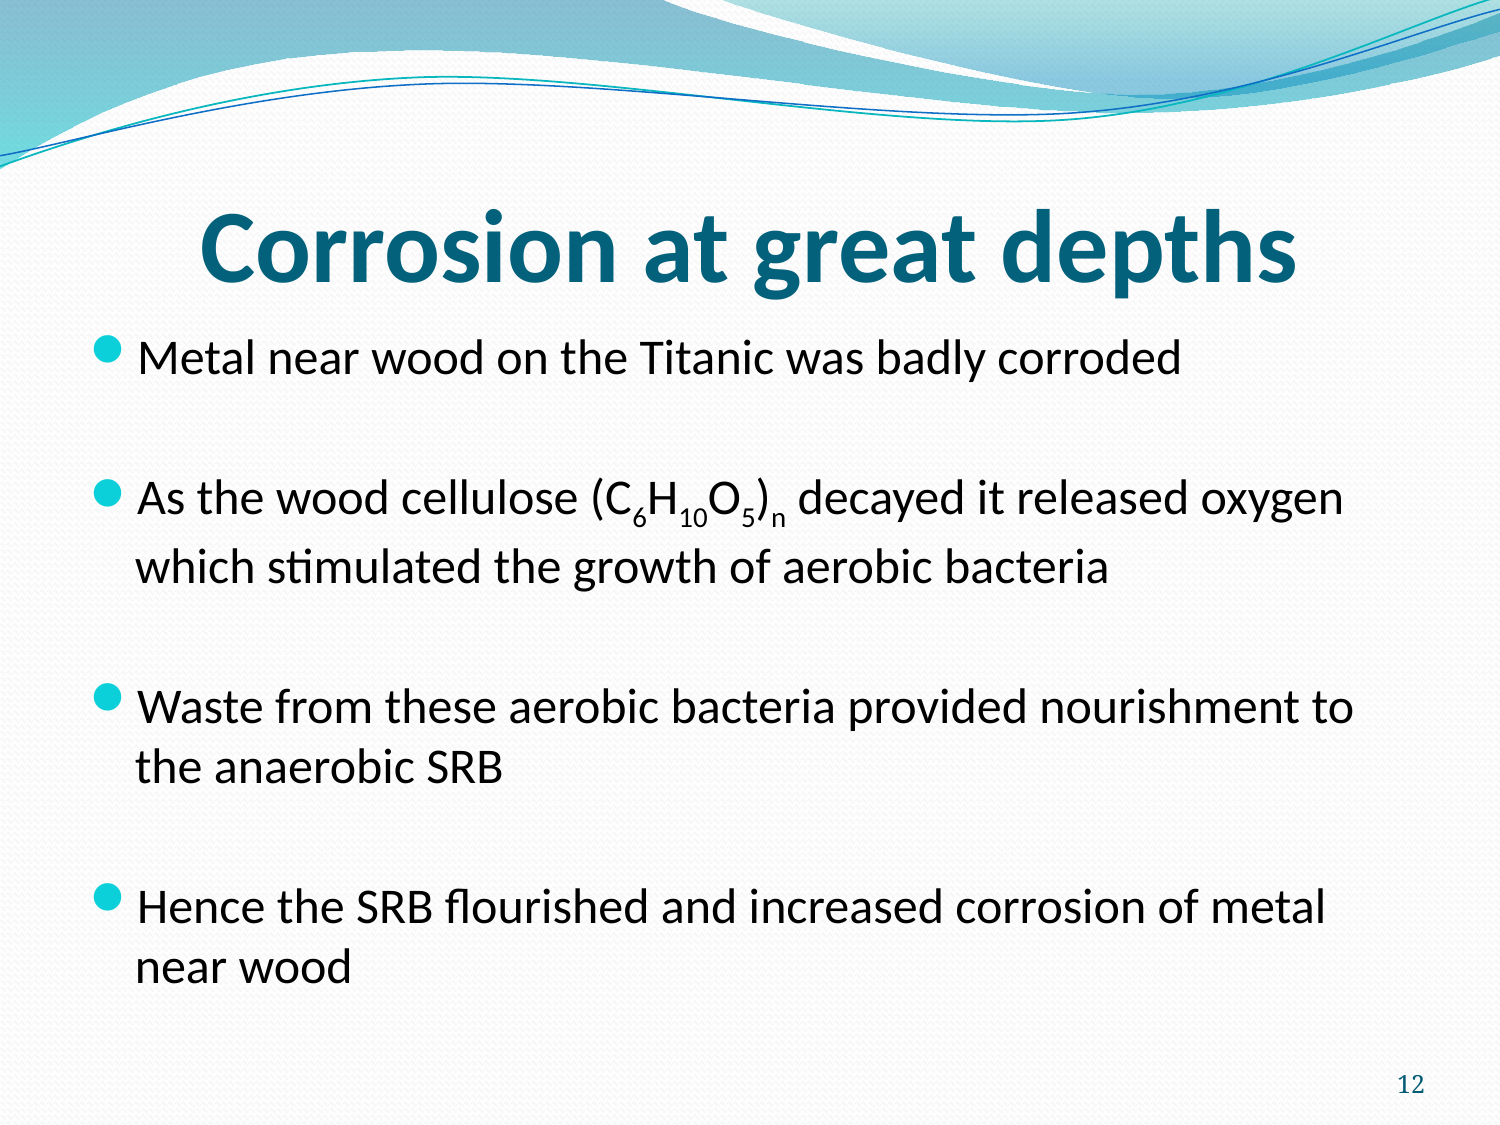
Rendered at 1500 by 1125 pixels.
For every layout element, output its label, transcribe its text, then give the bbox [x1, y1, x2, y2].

slide_number 12 [1299, 1042, 1425, 1103]
list Metal near wood on the Titanic was badly corroded As the wood cellulose (C6H10O5)n decayed it released oxygen which stimulated the growth of aerobic bacteria Waste from these aerobic bacteria provided nourishment to the anaerobic SRB Hence the SRB flourished and increased corrosion of metal near wood [75, 317, 1425, 1038]
title Corrosion at great depths [75, 115, 1425, 303]
